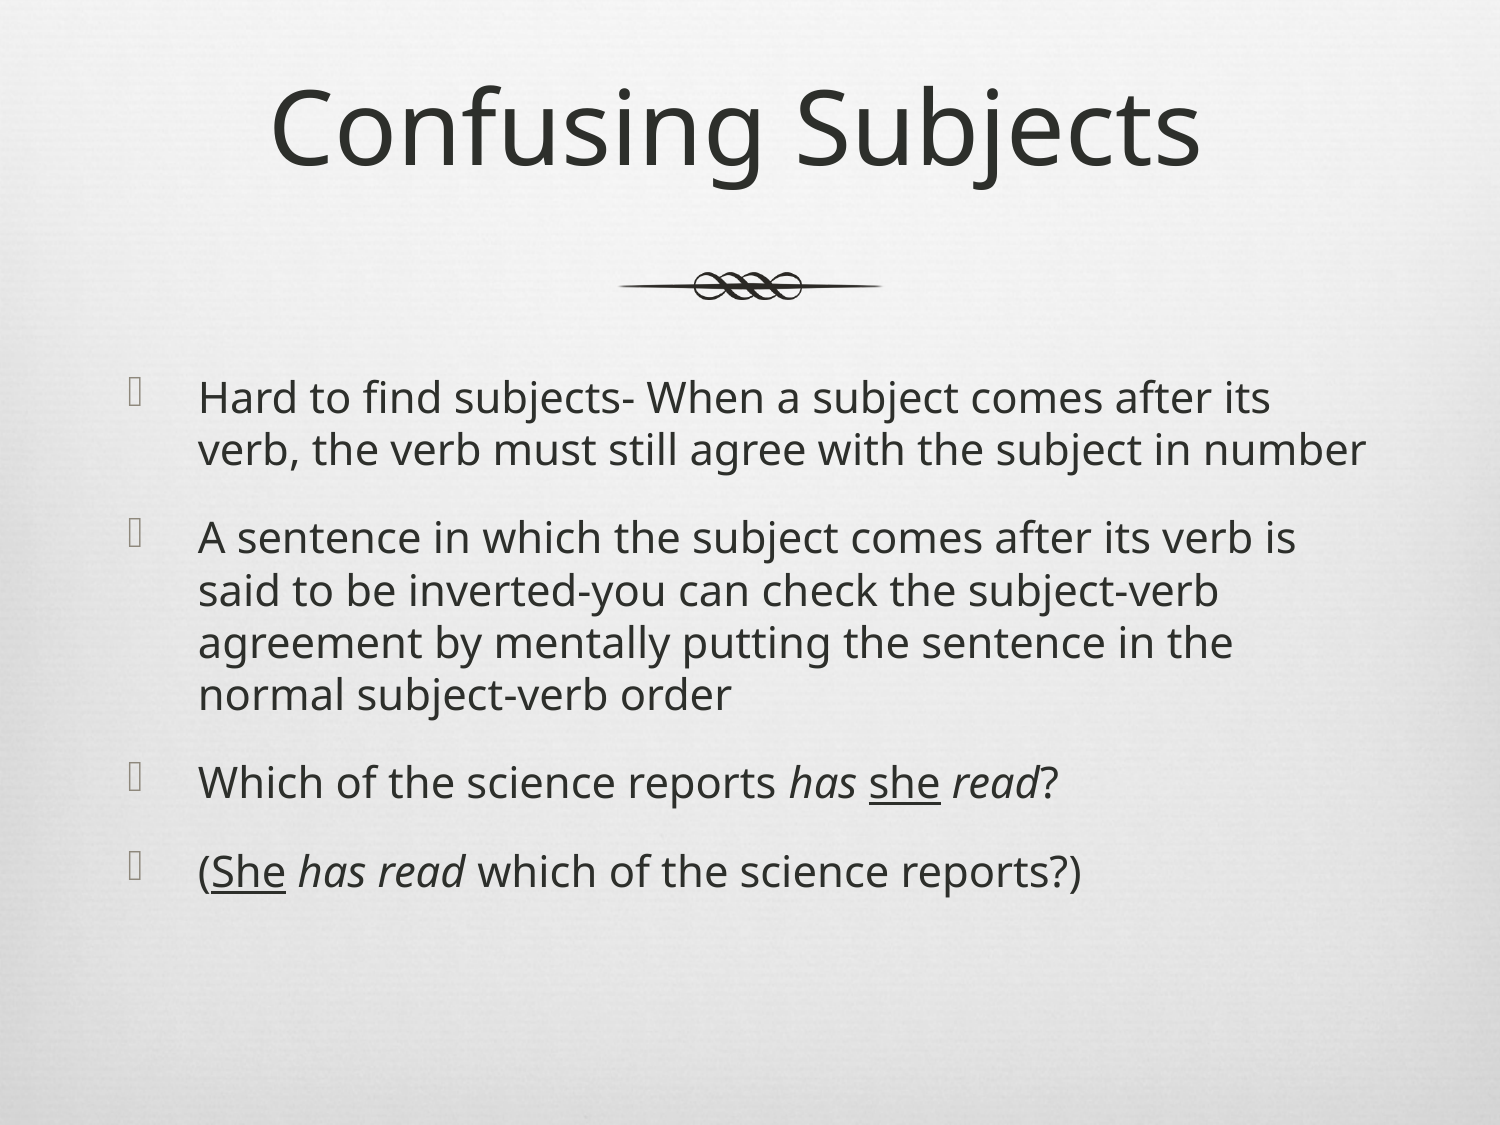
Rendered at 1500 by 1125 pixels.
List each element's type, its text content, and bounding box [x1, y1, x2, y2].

picture [615, 272, 885, 300]
list Hard to find subjects- When a subject comes after its verb, the verb must still agree with the subject in number A sentence in which the subject comes after its verb is said to be inverted-you can check the subject-verb agreement by mentally putting the sentence in the normal subject-verb order Which of the science reports has she read? (She has read which of the science reports?) [112, 362, 1388, 963]
title Confusing Subjects [112, 11, 1388, 236]
